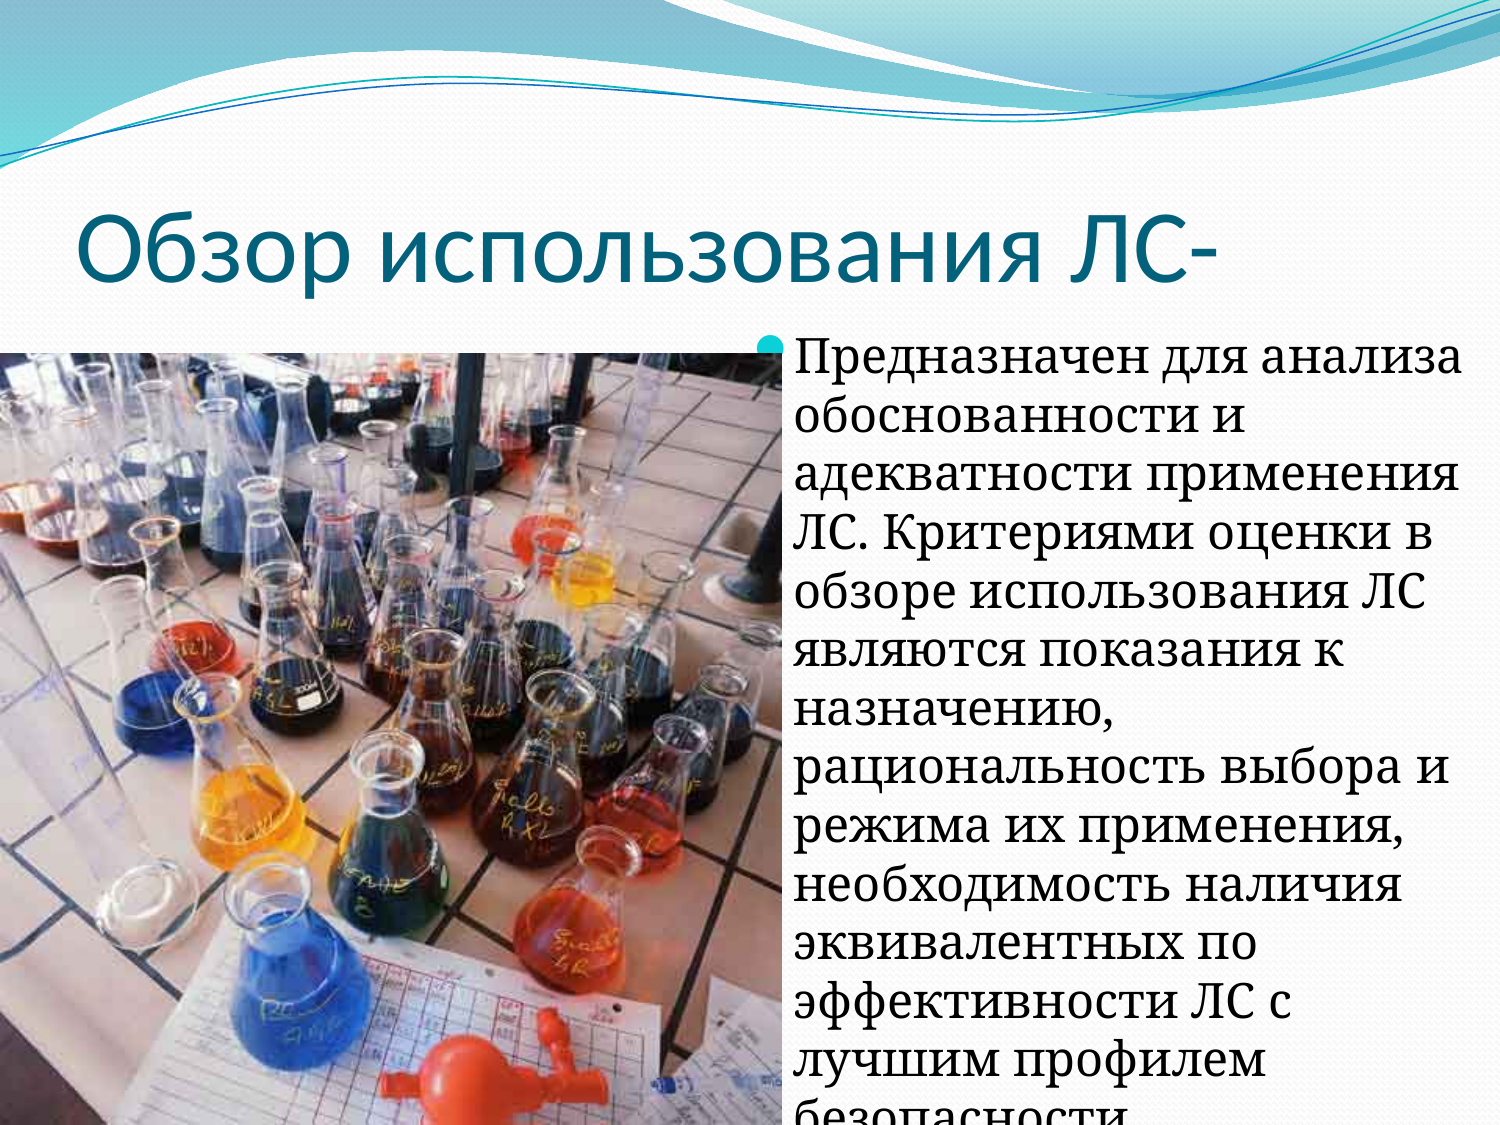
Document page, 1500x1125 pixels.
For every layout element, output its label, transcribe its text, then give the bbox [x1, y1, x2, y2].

title Обзор использования ЛС- [75, 115, 1425, 303]
picture [0, 352, 782, 1125]
list Предназначен для анализа обоснованности и адекватности применения ЛС. Критериями оценки в обзоре использования ЛС являются показания к назначению, рациональность выбора и режима их применения, необходимость наличия эквивалентных по эффективности ЛС с лучшим профилем безопасности. [738, 317, 1500, 1125]
